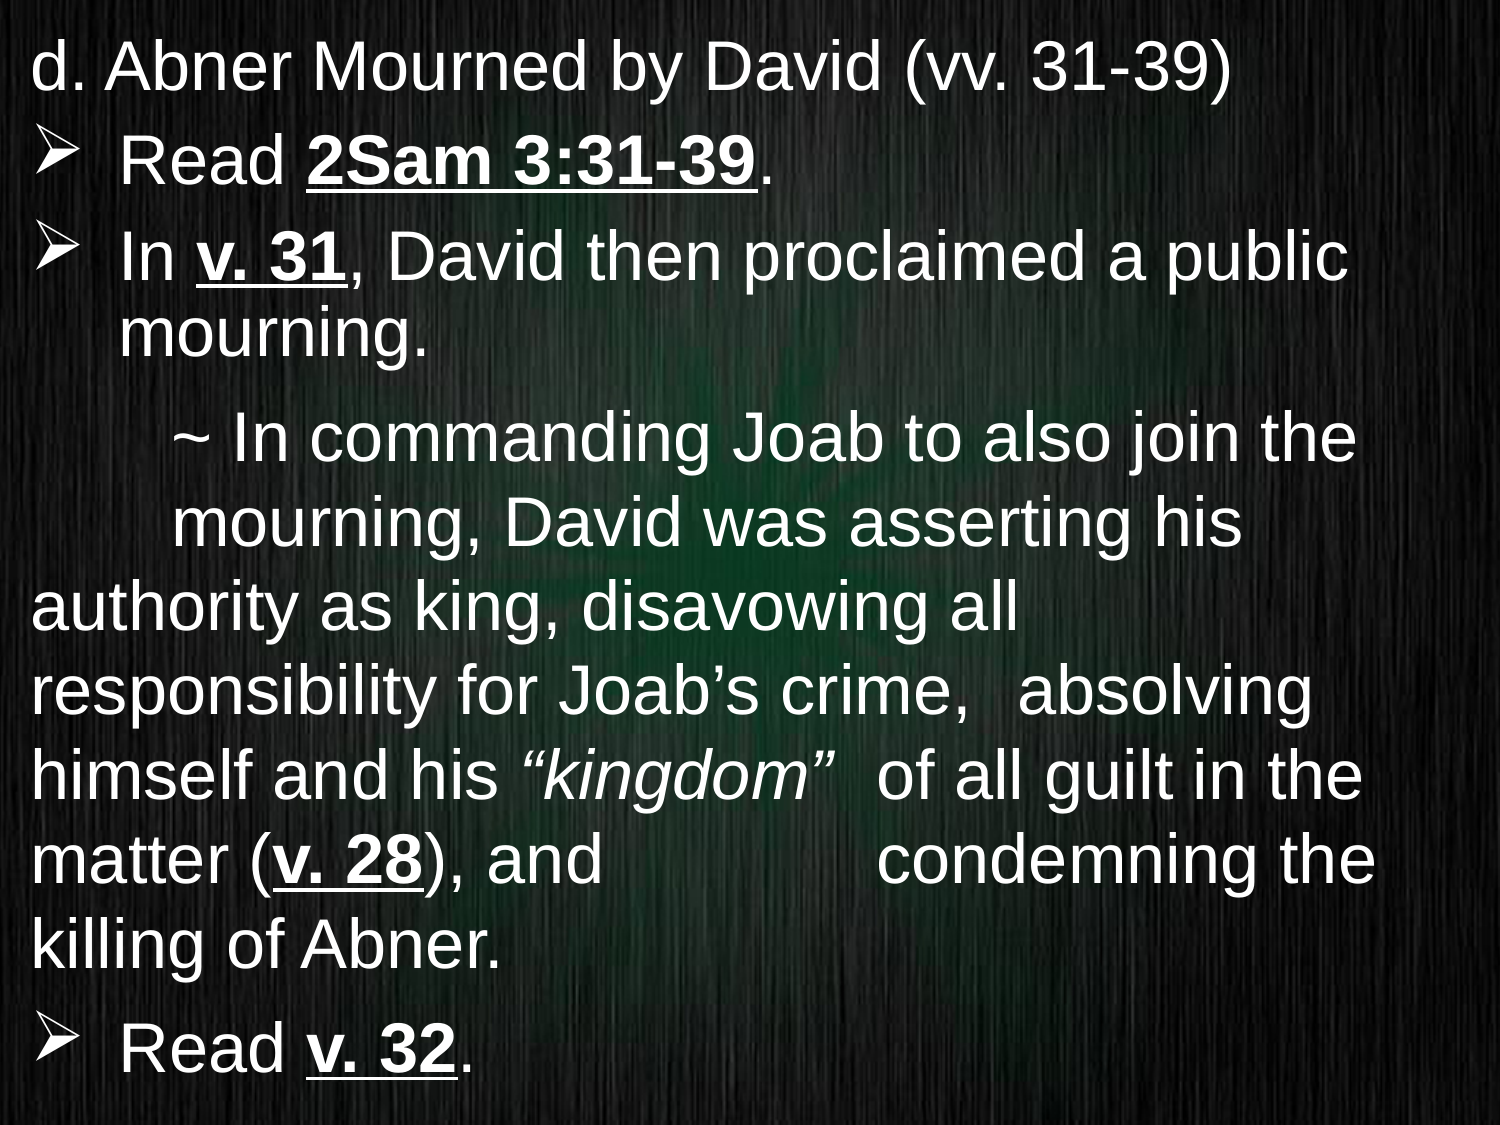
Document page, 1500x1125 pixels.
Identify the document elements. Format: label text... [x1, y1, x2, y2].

subtitle d. Abner Mourned by David (vv. 31-39) Read 2Sam 3:31-39. In v. 31, David then proclaimed a public mourning. ~ In commanding Joab to also join the mourning, David was asserting his authority as king, disavowing all responsibility for Joab’s crime, absolving himself and his “kingdom” of all guilt in the matter (v. 28), and condemning the killing of Abner. Read v. 32. [15, 12, 1485, 1112]
picture [0, 0, 1500, 1125]
